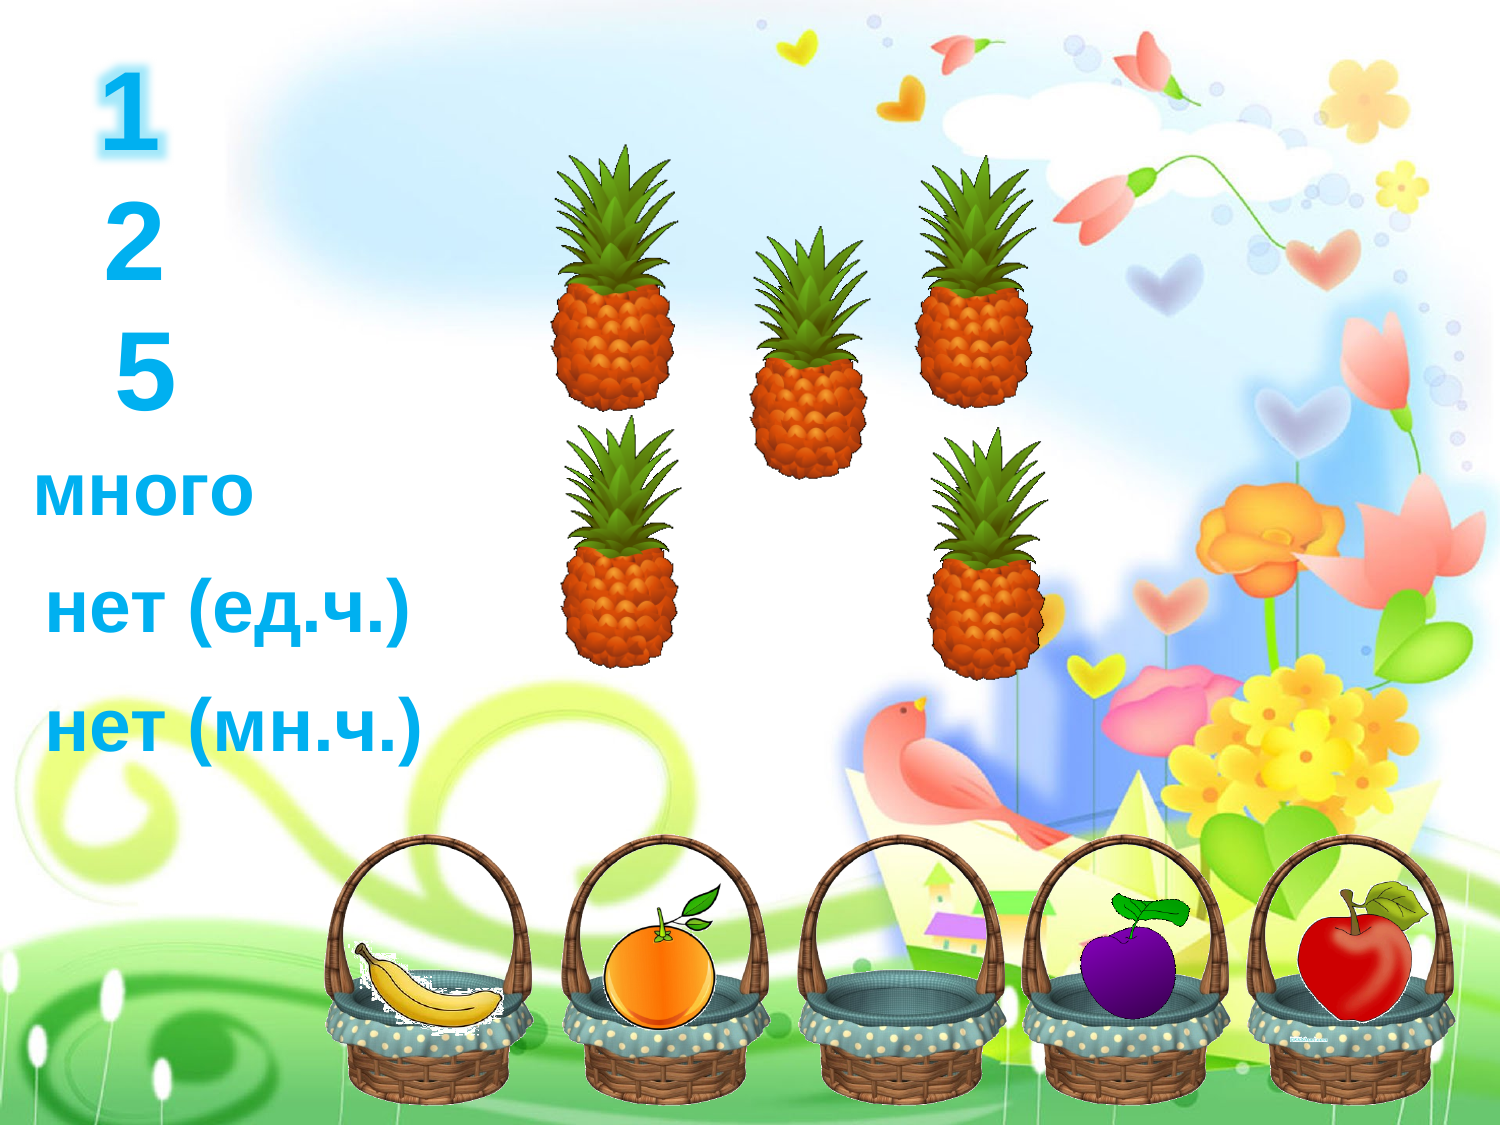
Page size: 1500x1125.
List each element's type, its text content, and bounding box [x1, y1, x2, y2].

text_box много [17, 432, 479, 538]
text_box 1 [76, 30, 183, 181]
picture [0, 0, 1500, 1125]
text_box 2 [88, 160, 183, 311]
text_box нет (мн.ч.) [29, 668, 561, 774]
text_box нет (ед.ч.) [29, 550, 432, 656]
text_box 5 [100, 290, 183, 432]
